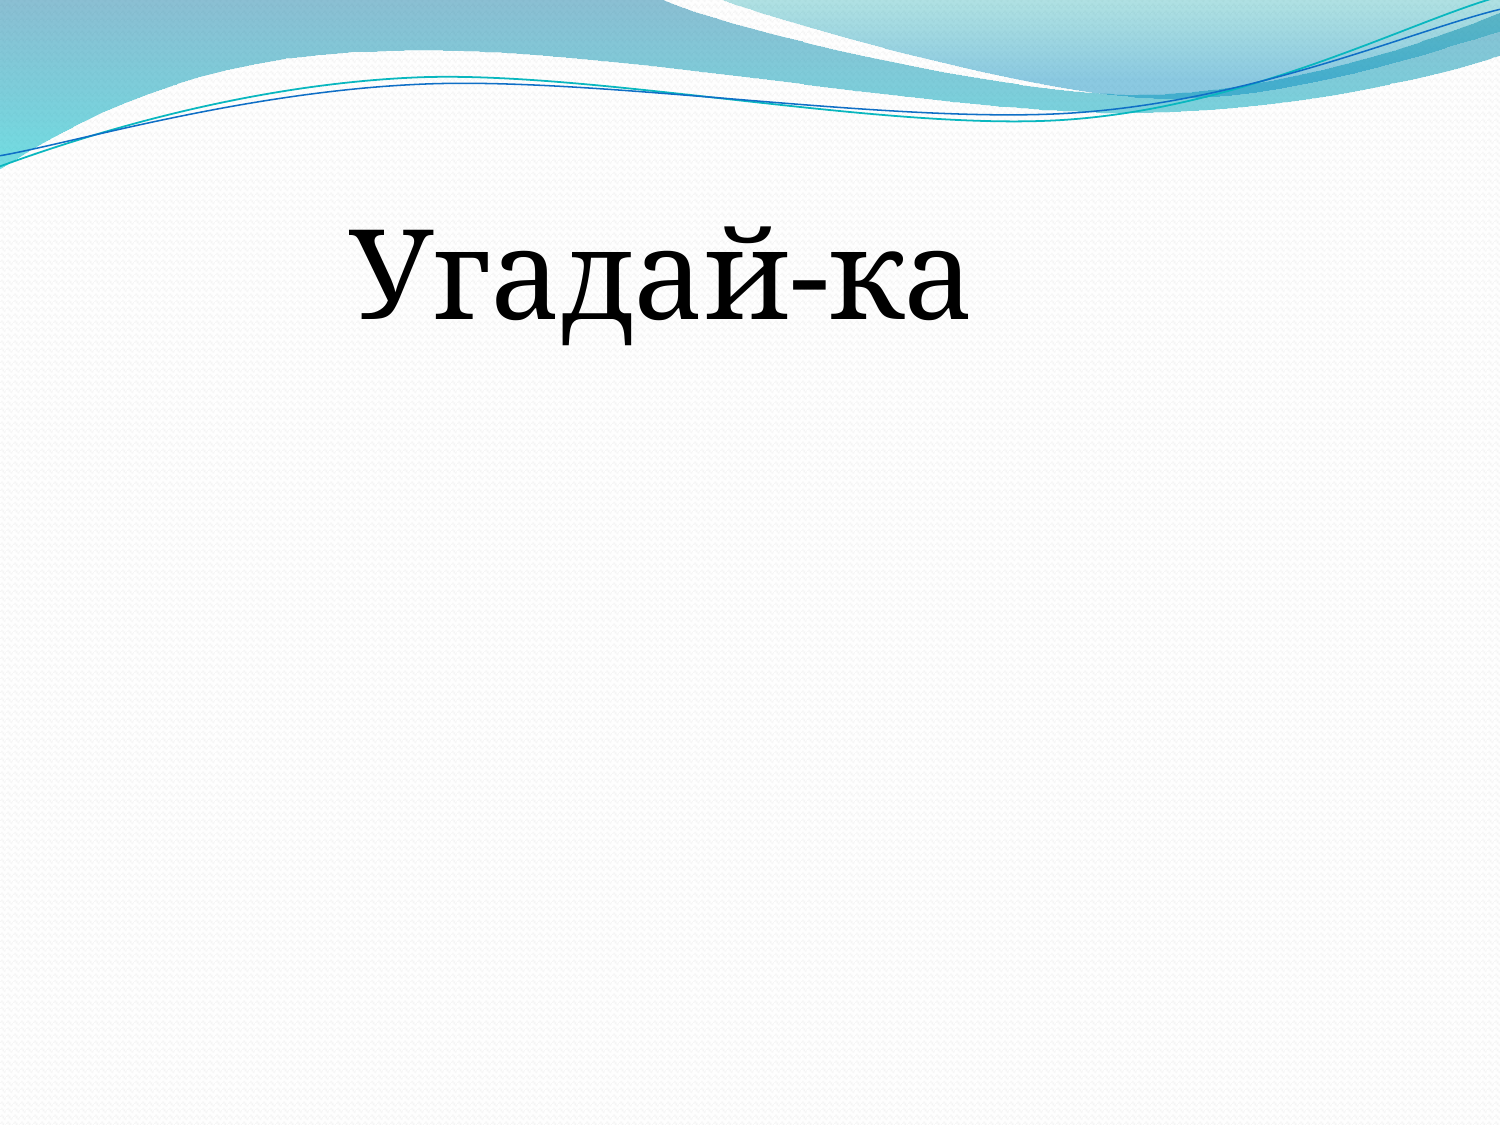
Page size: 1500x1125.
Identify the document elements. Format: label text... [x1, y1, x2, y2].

text_box Угадай-ка [237, 187, 990, 353]
